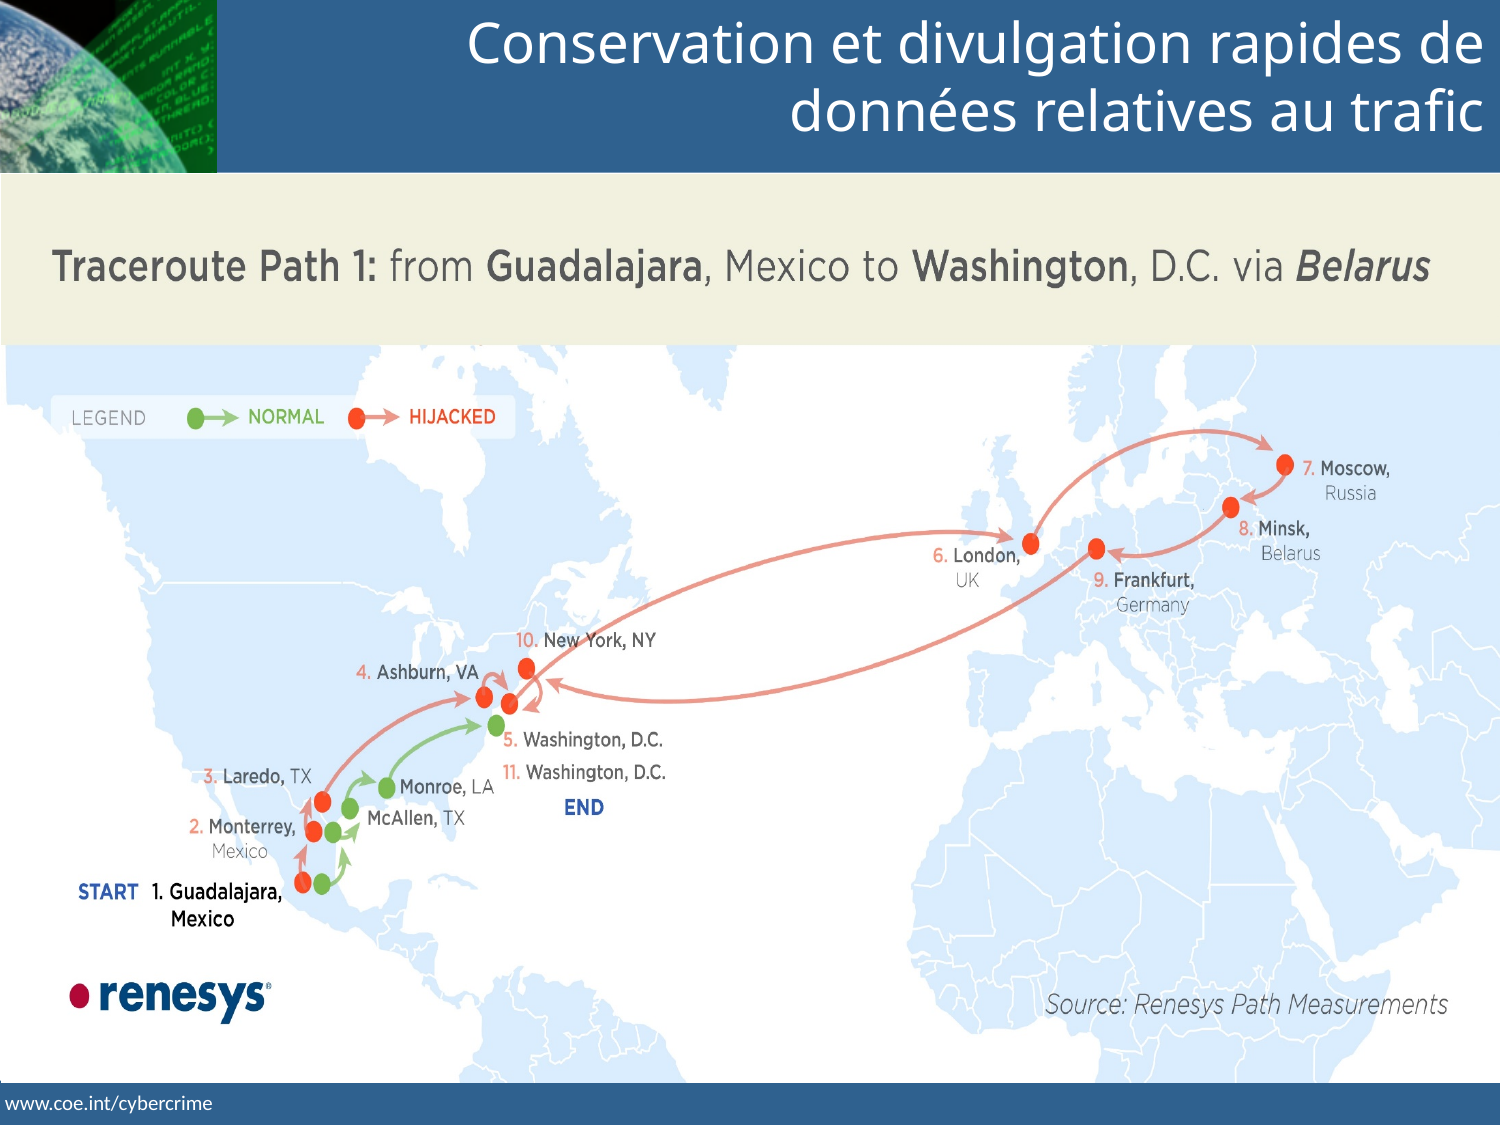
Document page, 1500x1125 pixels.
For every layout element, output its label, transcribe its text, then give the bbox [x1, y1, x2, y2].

text_box Conservation et divulgation rapides de données relatives au trafic [247, 0, 1500, 150]
picture [0, 0, 1500, 1083]
